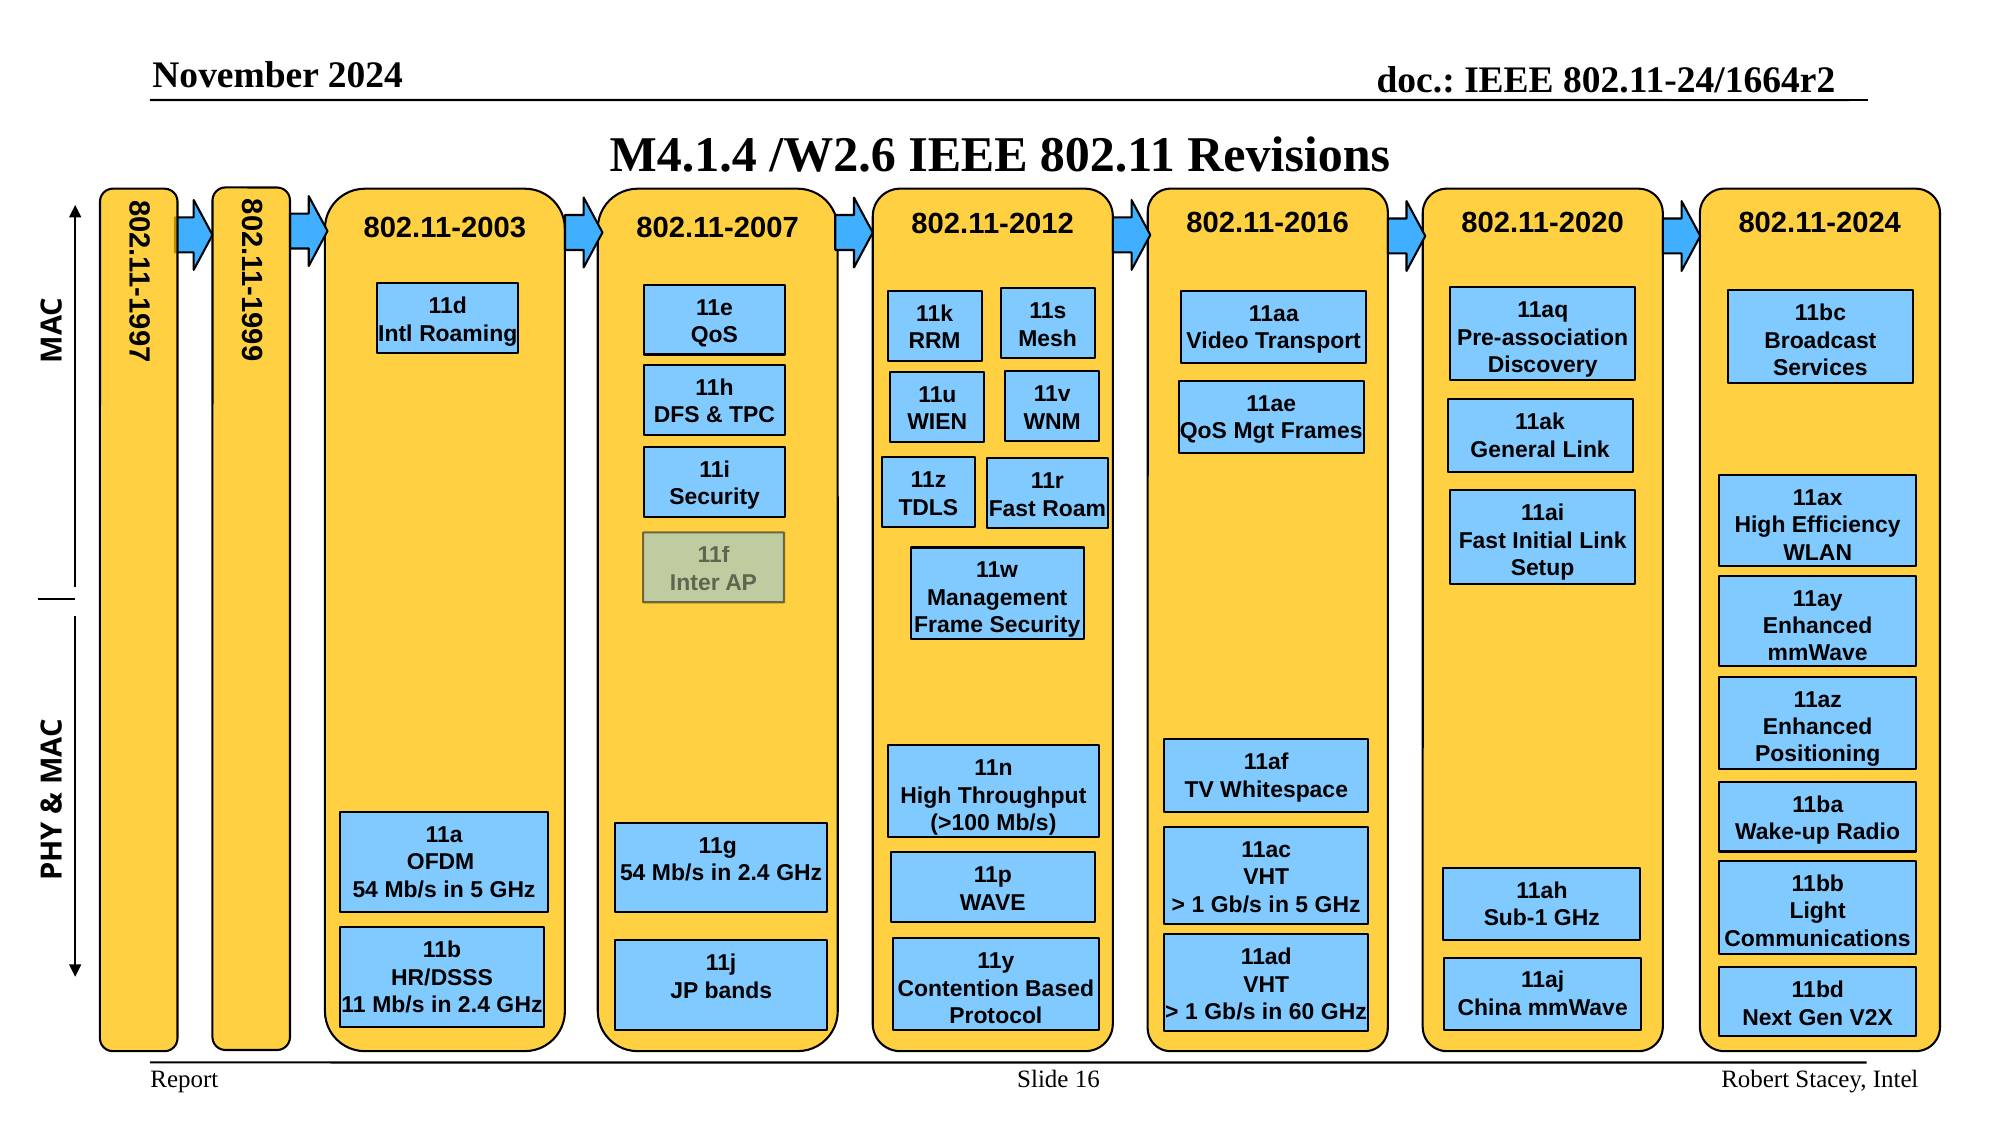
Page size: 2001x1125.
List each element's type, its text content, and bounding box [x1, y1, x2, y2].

text_box 11z TDLS [881, 457, 976, 528]
text_box 11ad VHT > 1 Gb/s in 60 GHz [1164, 934, 1369, 1032]
text_box 11ae QoS Mgt Frames [1178, 381, 1364, 454]
text_box 11i Security [644, 447, 786, 518]
text_box 11ay Enhanced mmWave [1719, 575, 1917, 667]
text_box 11aj China mmWave [1444, 957, 1642, 1031]
text_box 11y Contention Based Protocol [893, 938, 1099, 1030]
text_box [1112, 200, 1151, 270]
text_box 802.11-2016 [1147, 188, 1388, 1052]
text_box 11bc Broadcast Services [1727, 290, 1913, 383]
text_box 11b HR/DSSS 11 Mb/s in 2.4 GHz [339, 927, 545, 1028]
text_box 802.11-2003 [324, 191, 565, 1052]
text_box 11ac VHT > 1 Gb/s in 5 GHz [1164, 826, 1369, 924]
text_box 802.11-2012 [872, 188, 1113, 1052]
text_box [835, 197, 873, 268]
text_box 11f Inter AP [643, 532, 785, 603]
text_box 11w Management Frame Security [910, 547, 1084, 639]
text_box 802.11-1997 [99, 188, 178, 1052]
text_box 11aa Video Transport [1181, 290, 1367, 364]
text_box 11h DFS & TPC [643, 364, 785, 435]
text_box 11az Enhanced Positioning [1719, 676, 1917, 770]
text_box 11ai Fast Initial Link Setup [1450, 490, 1636, 585]
text_box [564, 197, 603, 268]
text_box 11u WIEN [890, 371, 985, 442]
text_box 11af TV Whitespace [1164, 739, 1369, 812]
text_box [24, 204, 76, 977]
text_box [178, 200, 212, 270]
text_box 11ax High Efficiency WLAN [1719, 474, 1917, 566]
text_box 11d Intl Roaming [377, 283, 519, 354]
text_box 11e QoS [643, 284, 785, 355]
text_box 11bd Next Gen V2X [1719, 967, 1917, 1036]
text_box 11g 54 Mb/s in 2.4 GHz [614, 822, 828, 913]
text_box 11r Fast Roam [986, 458, 1108, 528]
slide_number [152, 49, 406, 96]
text_box 11p WAVE [891, 852, 1095, 923]
text_box 11ba Wake-up Radio [1719, 781, 1917, 852]
text_box [291, 196, 328, 266]
text_box 11s Mesh [1000, 288, 1095, 358]
text_box 11n High Throughput (>100 Mb/s) [887, 745, 1100, 837]
title M4.1.4 /W2.6 IEEE 802.11 Revisions [150, 112, 1850, 191]
text_box 11j JP bands [614, 940, 828, 1030]
text_box 11bb Light Communications [1719, 861, 1917, 954]
text_box 802.11-2024 [1699, 188, 1941, 1052]
text_box 802.11-1999 [212, 187, 291, 1051]
text_box 11ah Sub-1 GHz [1443, 867, 1641, 941]
text_box 11k RRM [887, 291, 982, 361]
text_box 11v WNM [1005, 371, 1100, 442]
footer Robert Stacey, Intel [1562, 1061, 1919, 1093]
text_box [1662, 201, 1701, 271]
text_box 11ak General Link [1447, 399, 1633, 472]
text_box 802.11-2007 [597, 188, 838, 1052]
text_box 11aq Pre-association Discovery [1450, 287, 1636, 380]
text_box 802.11-2020 [1422, 188, 1663, 1052]
slide_number Slide 16 [1014, 1061, 1103, 1093]
text_box [1387, 201, 1426, 271]
text_box 11a OFDM 54 Mb/s in 5 GHz [339, 811, 549, 912]
